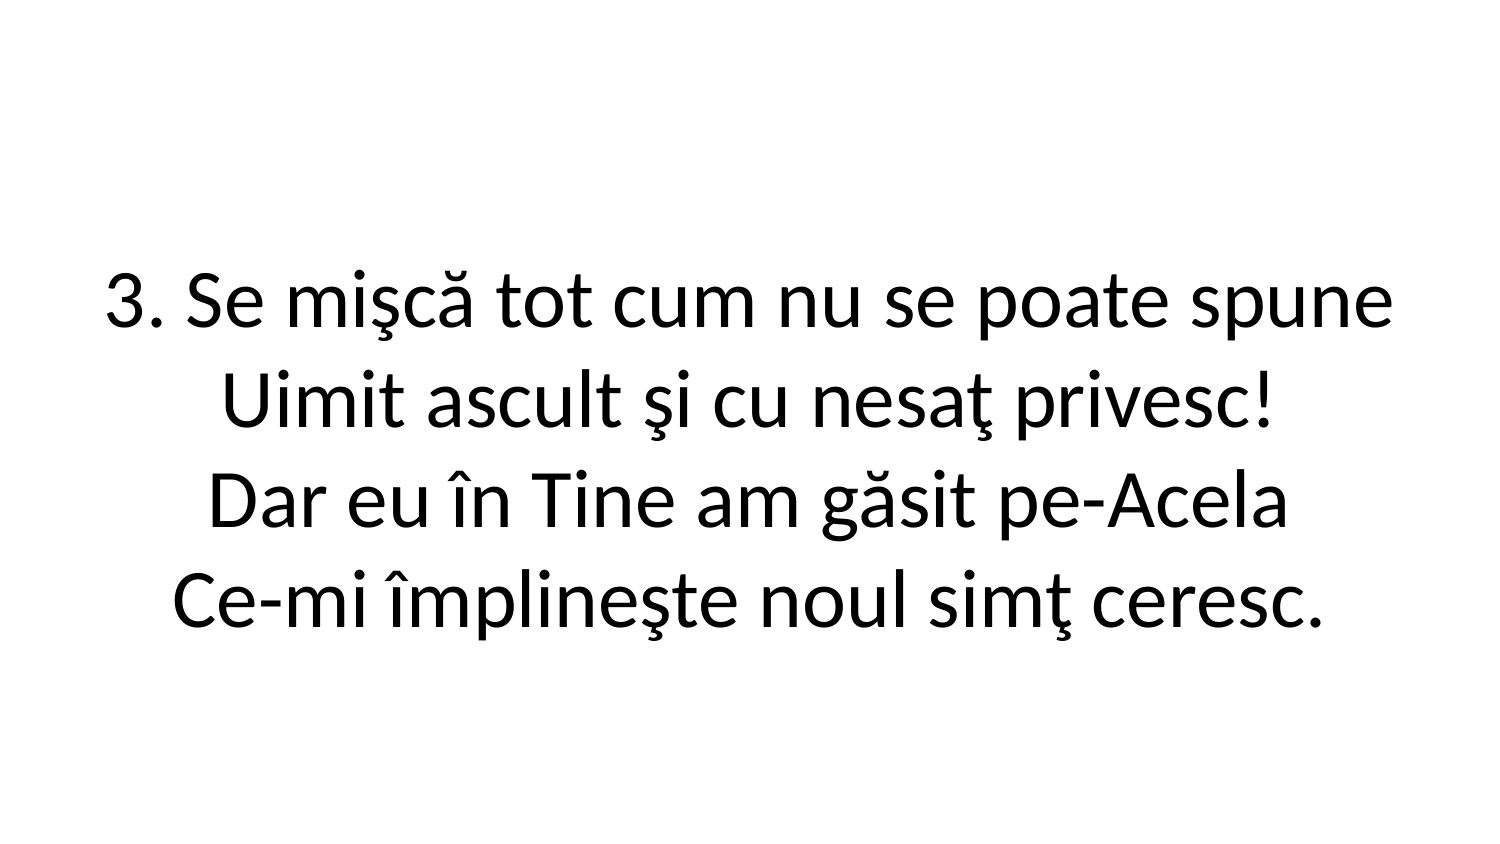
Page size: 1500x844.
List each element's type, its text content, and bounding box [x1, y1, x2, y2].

text_box 3. Se mişcă tot cum nu se poate spune Uimit ascult şi cu nesaţ privesc! Dar eu în Tine am găsit pe-Acela Ce-mi împlineşte noul simţ ceresc. [89, 192, 1411, 652]
